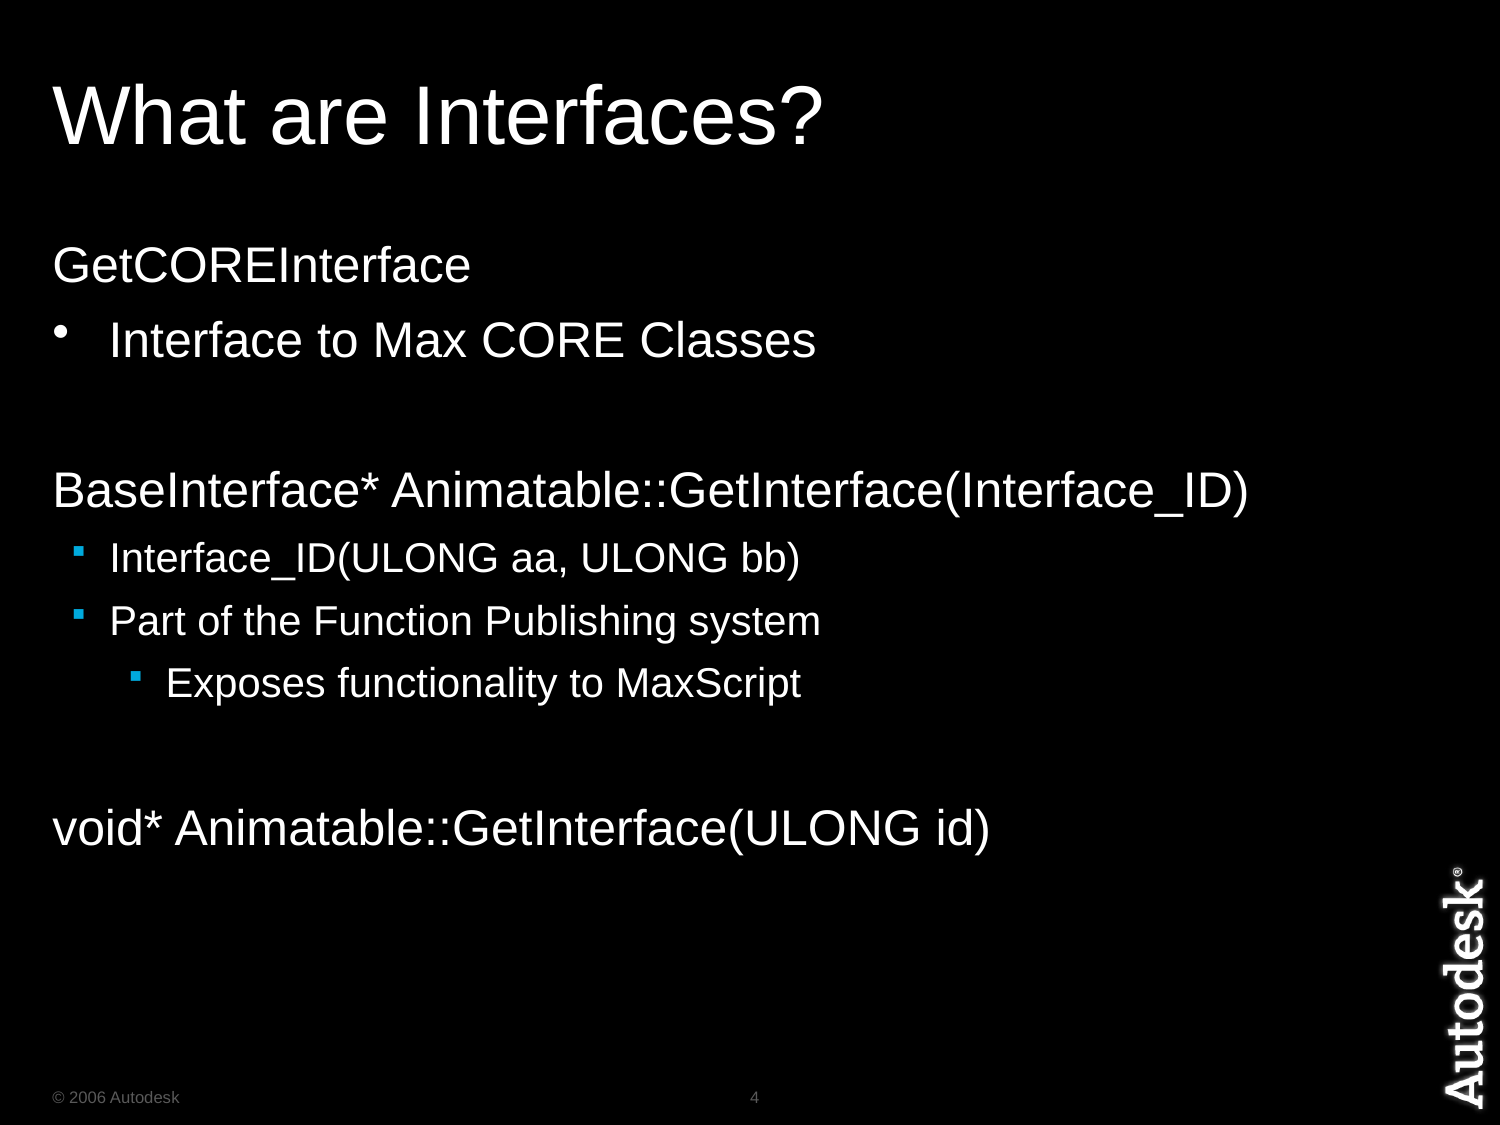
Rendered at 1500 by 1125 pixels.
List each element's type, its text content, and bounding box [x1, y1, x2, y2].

list GetCOREInterface Interface to Max CORE Classes BaseInterface* Animatable::GetInterface(Interface_ID) Interface_ID(ULONG aa, ULONG bb) Part of the Function Publishing system Exposes functionality to MaxScript void* Animatable::GetInterface(ULONG id) [52, 231, 1401, 1073]
picture [1402, 0, 1500, 1125]
title What are Interfaces? [52, 22, 1401, 211]
